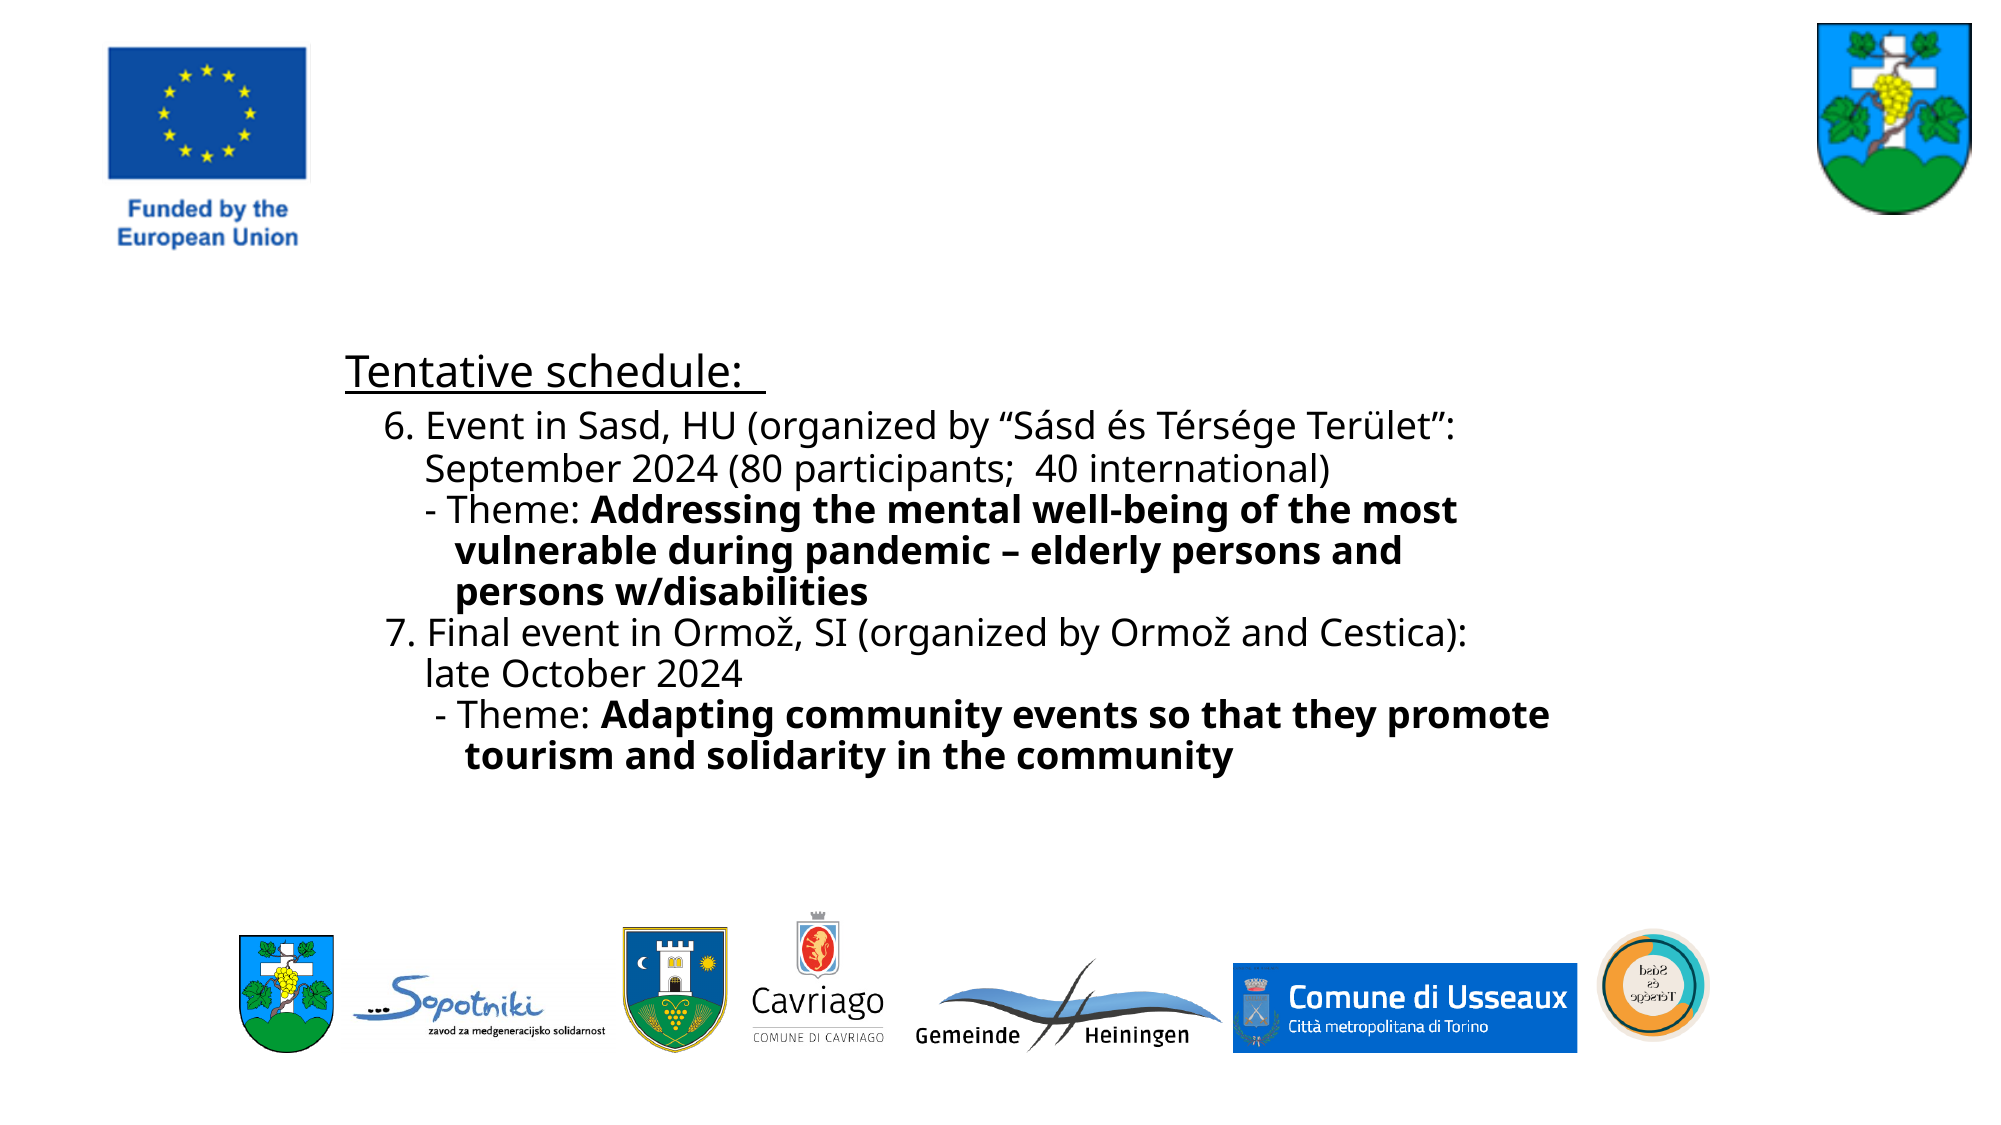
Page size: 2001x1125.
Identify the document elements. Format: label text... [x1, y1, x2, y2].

picture [85, 23, 330, 271]
picture [239, 900, 1761, 1054]
title Tentative schedule: 6. Event in Sasd, HU (organized by “Sásd és Térsége Terület”: September 2024 (80 participants; 40 international) - Theme: Addressing the mental well-being of the most vulnerable during pandemic – elderly persons and persons w/disabilities 7. Final event in Ormož, SI (organized by Ormož and Cestica): late October 2024 - Theme: Adapting community events so that they promote tourism and solidarity in the community [330, 334, 1859, 950]
picture [1817, 23, 1972, 215]
